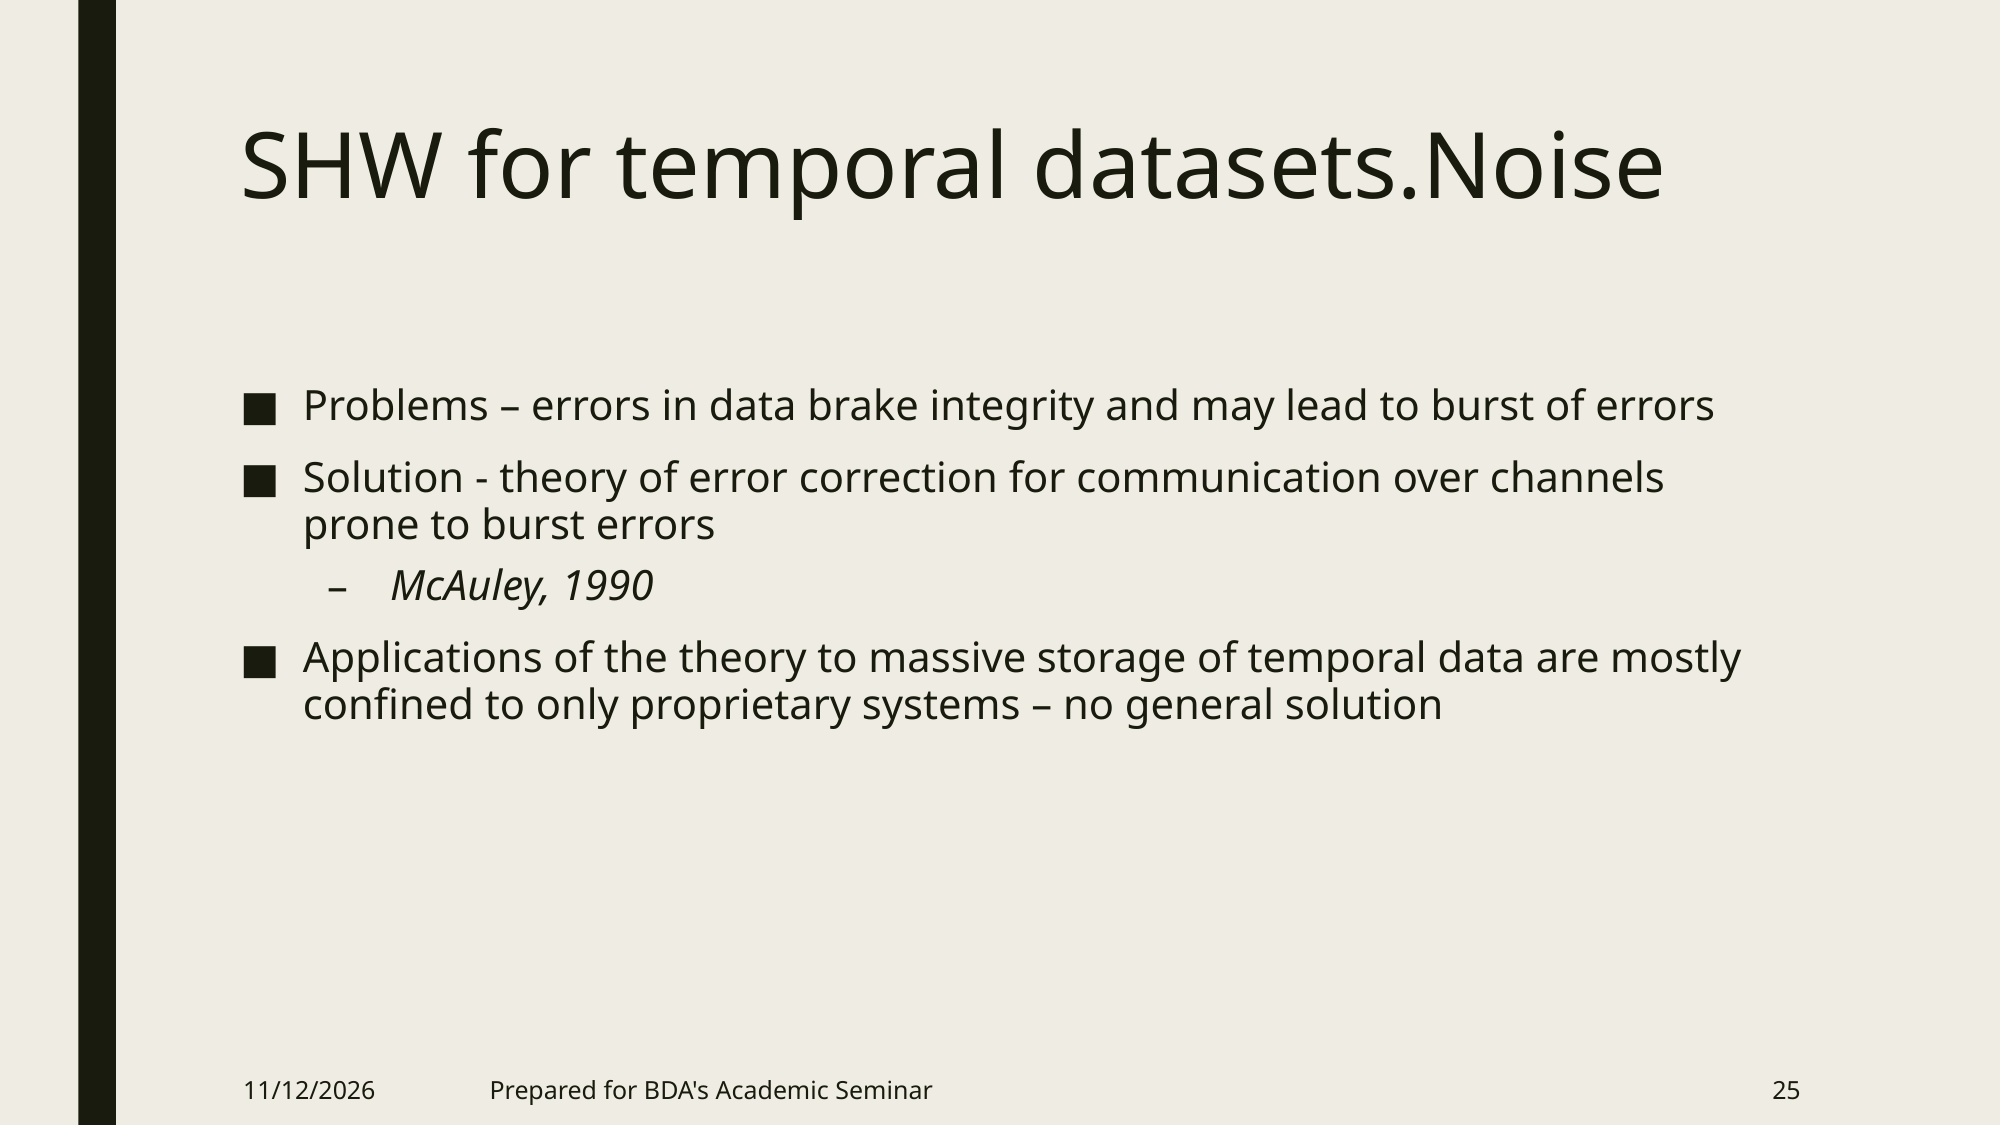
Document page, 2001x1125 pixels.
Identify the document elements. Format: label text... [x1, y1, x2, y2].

list Problems – errors in data brake integrity and may lead to burst of errors Solution - theory of error correction for communication over channels prone to burst errors McAuley, 1990 Applications of the theory to massive storage of temporal data are mostly confined to only proprietary systems – no general solution [225, 375, 1800, 963]
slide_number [228, 1058, 426, 1125]
title SHW for temporal datasets.Noise [225, 112, 1800, 357]
slide_number 25 [1553, 1058, 1816, 1125]
footer Prepared for BDA's Academic Seminar [474, 1058, 1505, 1125]
